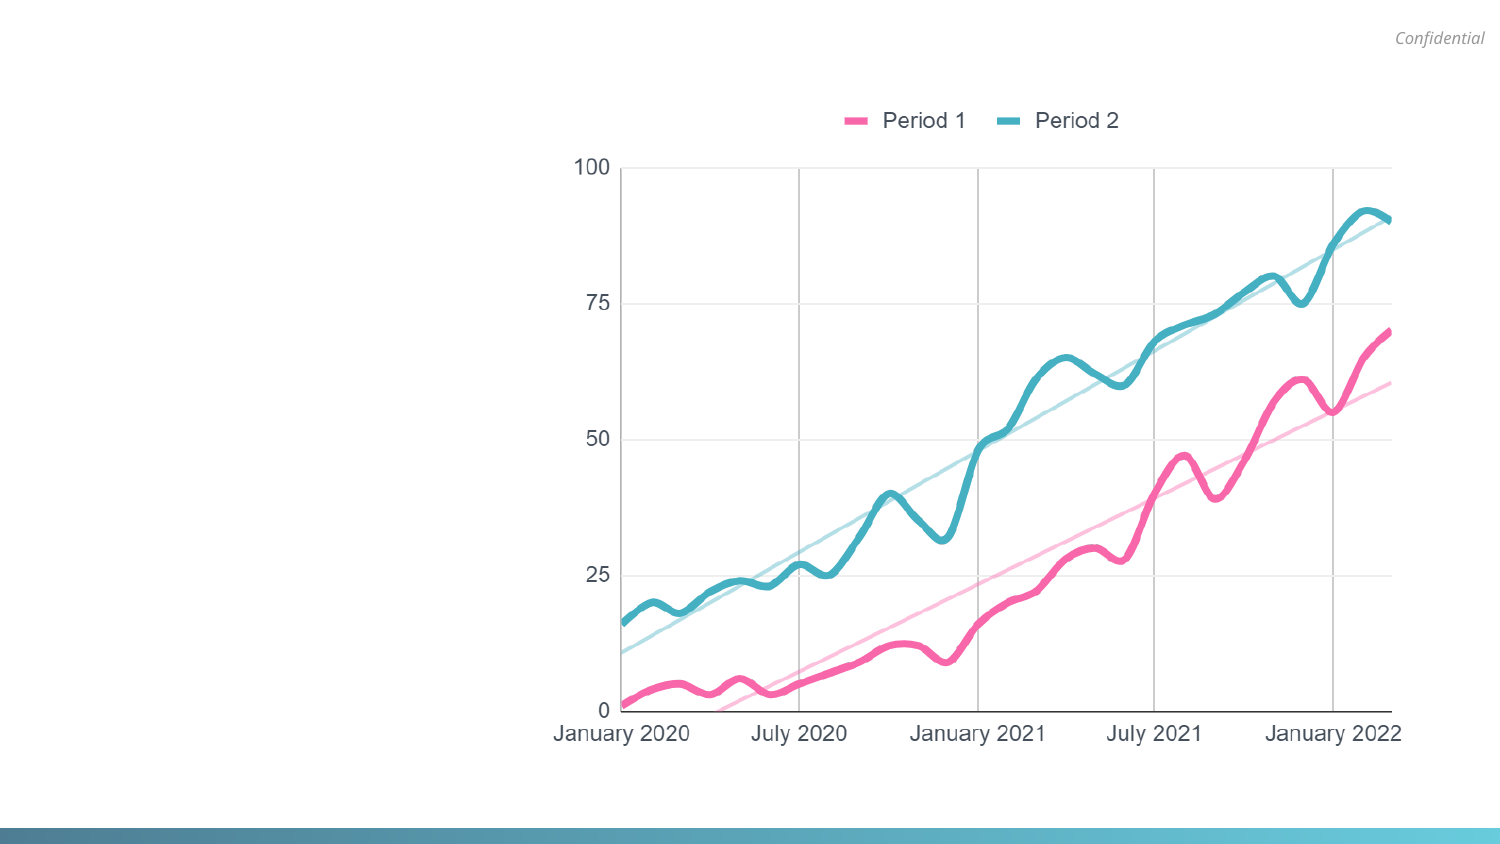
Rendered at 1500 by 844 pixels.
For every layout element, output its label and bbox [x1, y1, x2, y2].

picture [537, 74, 1426, 780]
